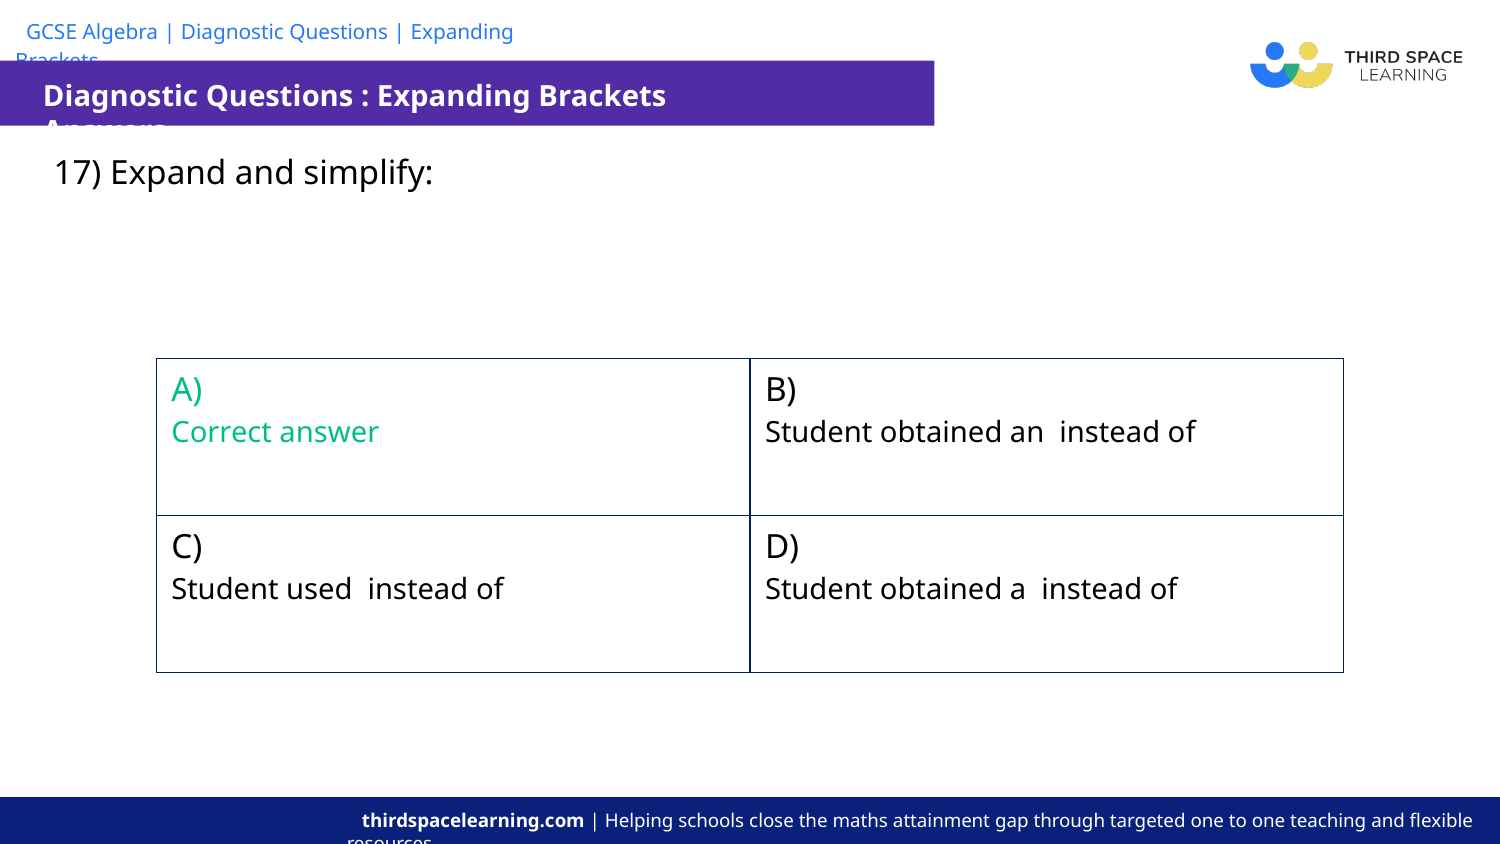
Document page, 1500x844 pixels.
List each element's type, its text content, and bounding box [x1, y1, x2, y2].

picture [1250, 33, 1465, 99]
text_box Diagnostic Questions : Expanding Brackets Answers [27, 61, 778, 141]
